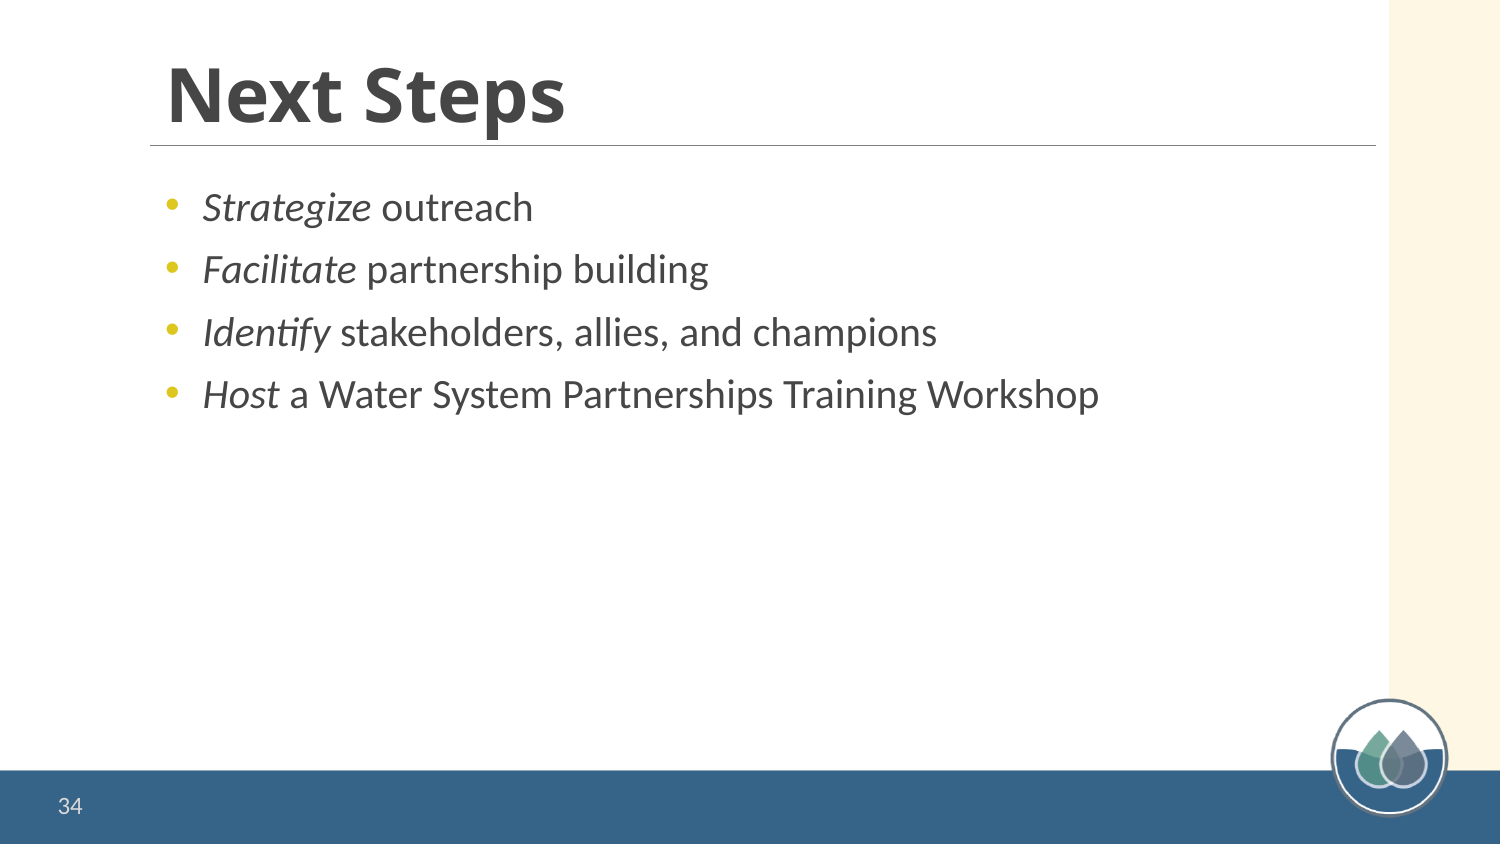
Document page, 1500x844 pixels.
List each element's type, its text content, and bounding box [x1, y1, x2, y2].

title Next Steps [150, 21, 1373, 146]
picture [0, 0, 1500, 844]
list Strategize outreach Facilitate partnership building Identify stakeholders, allies, and champions Host a Water System Partnerships Training Workshop [150, 171, 1373, 760]
slide_number 34 [16, 782, 124, 828]
